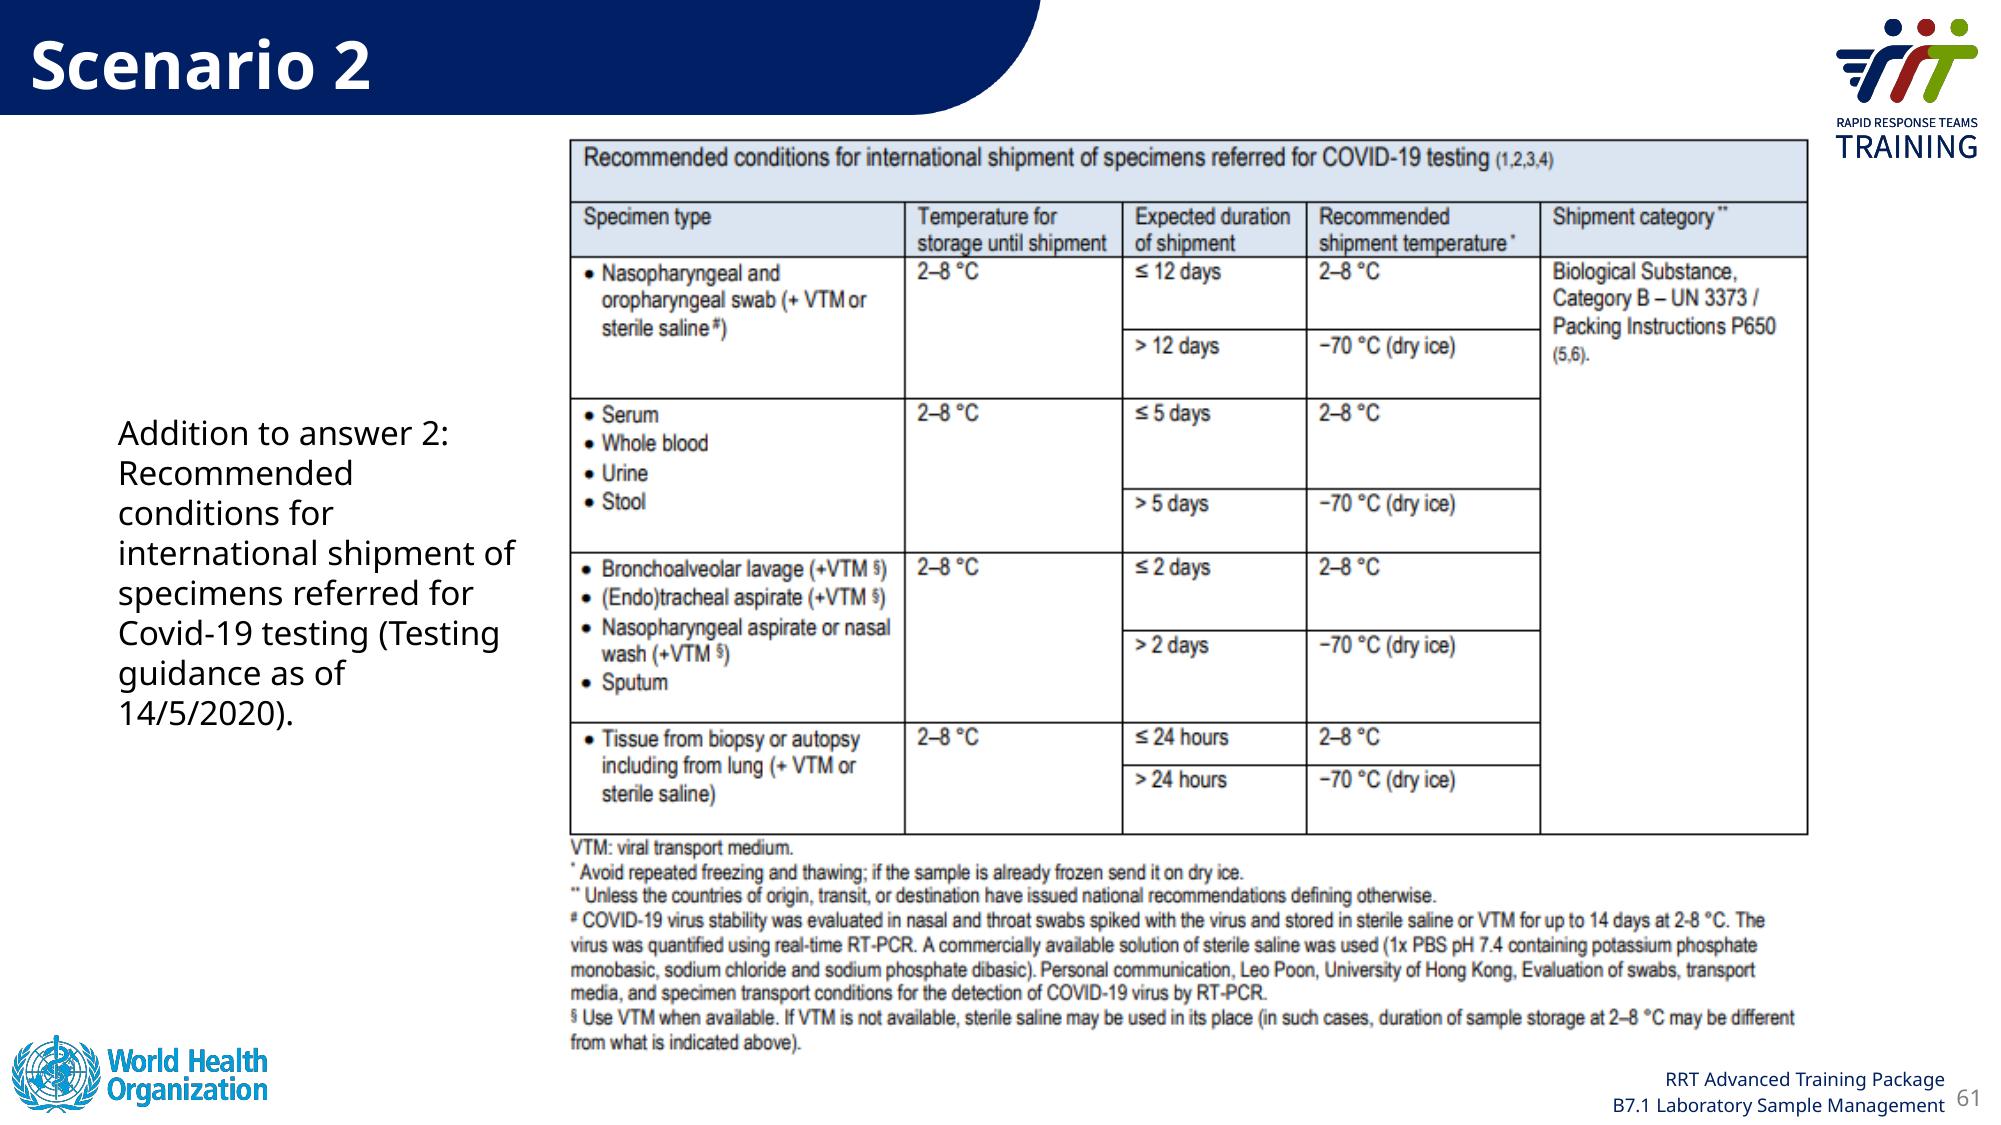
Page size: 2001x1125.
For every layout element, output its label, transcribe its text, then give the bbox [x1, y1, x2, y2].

picture [12, 1083, 48, 1113]
picture [50, 1108, 62, 1113]
picture [34, 1054, 43, 1078]
picture [553, 129, 1823, 1065]
picture [59, 1035, 267, 1113]
picture [1835, 19, 1978, 167]
picture [24, 1054, 36, 1087]
picture [40, 1062, 47, 1070]
picture [12, 1035, 54, 1068]
picture [71, 1053, 90, 1091]
picture [22, 1062, 26, 1077]
picture [30, 1083, 37, 1091]
picture [36, 1088, 78, 1105]
text_box Addition to answer 2: Recommended conditions for international shipment of specimens referred for Covid-19 testing (Testing guidance as of 14/5/2020). [108, 403, 535, 741]
picture [46, 1056, 54, 1062]
picture [0, 0, 1042, 115]
text_box Scenario 2 [22, 15, 935, 122]
